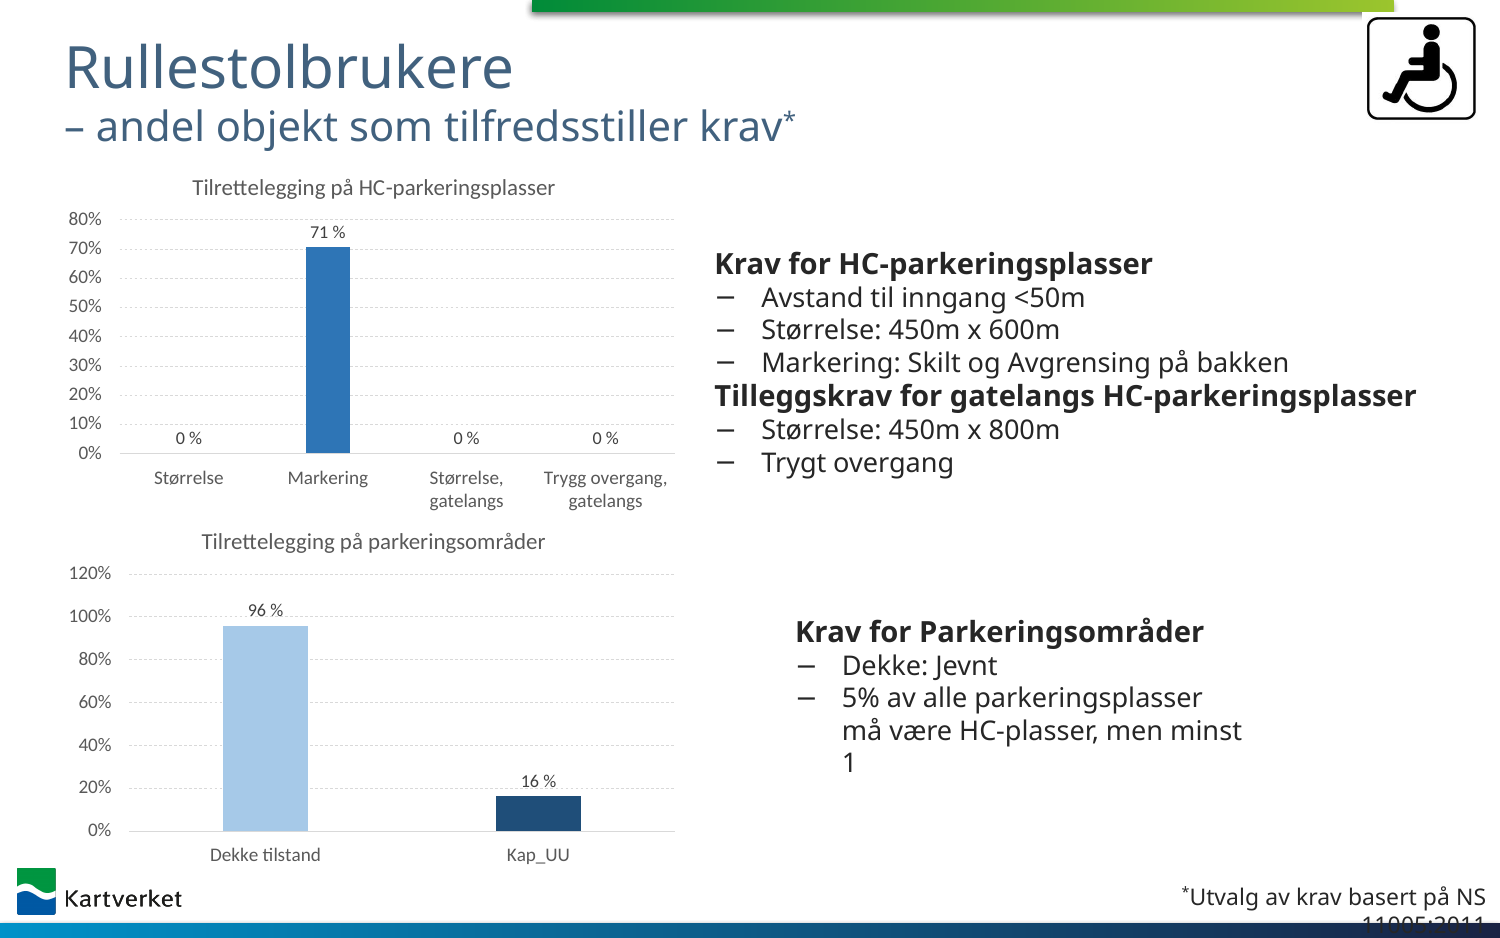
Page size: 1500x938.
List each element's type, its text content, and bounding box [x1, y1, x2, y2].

picture [1362, 12, 1481, 126]
text_box Krav for HC-parkeringsplasser Avstand til inngang <50m Størrelse: 450m x 600m Markering: Skilt og Avgrensing på bakken Tilleggskrav for gatelangs HC-parkeringsplasser Størrelse: 450m x 800m Trygt overgang [699, 237, 1433, 485]
text_box Rullestolbrukere – andel objekt som tilfredsstiller krav* [49, 25, 1431, 158]
text_box *Utvalg av krav basert på NS 11005:2011 [1068, 873, 1500, 938]
text_box Krav for Parkeringsområder Dekke: Jevnt 5% av alle parkeringsplasser må være HC-plasser, men minst 1 [780, 605, 1261, 786]
picture [62, 166, 686, 519]
picture [62, 520, 686, 874]
